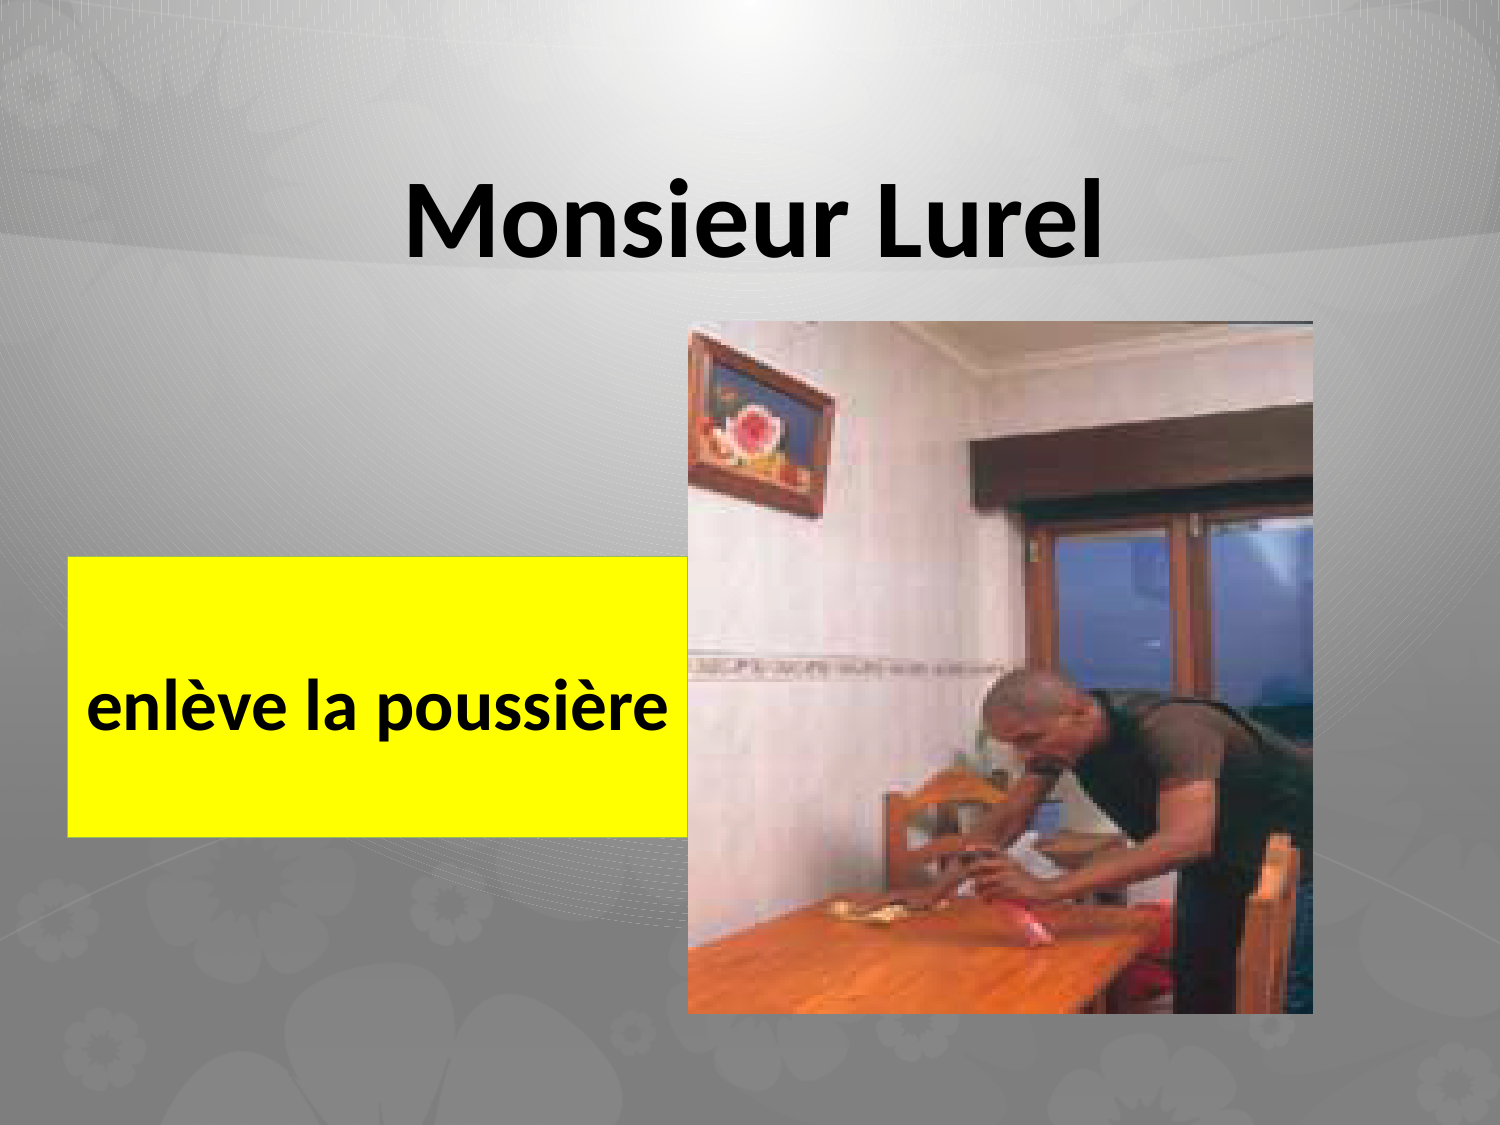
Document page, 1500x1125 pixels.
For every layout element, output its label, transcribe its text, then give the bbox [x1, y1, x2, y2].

subtitle enlève la poussière [67, 556, 677, 838]
title Monsieur Lurel [132, 88, 1377, 291]
picture [0, 0, 1500, 1125]
